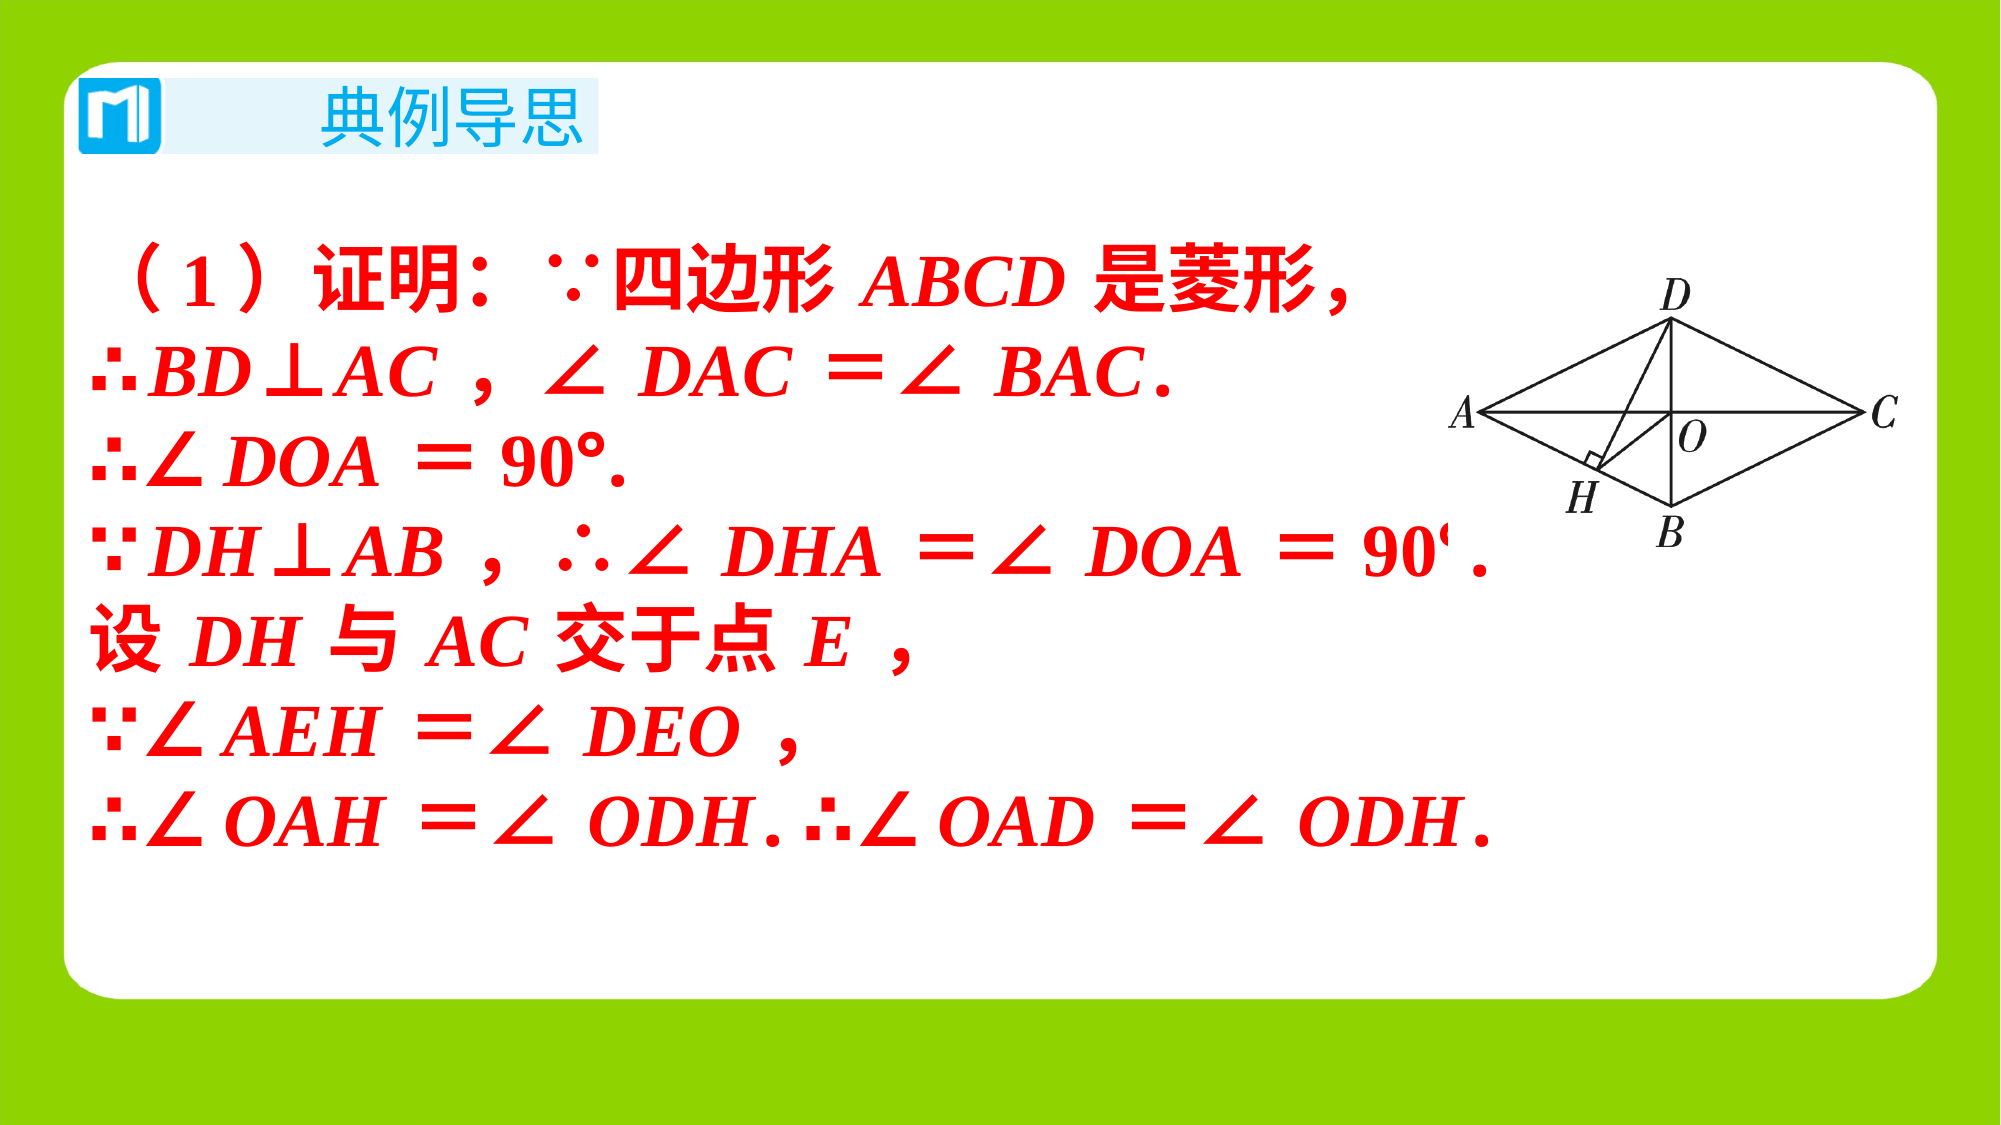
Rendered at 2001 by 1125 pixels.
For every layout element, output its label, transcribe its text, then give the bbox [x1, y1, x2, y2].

picture [0, 0, 2001, 1125]
text_box （1）证明：∵四边形ABCD是菱形， ∴BD⊥AC，∠DAC＝∠BAC. ∴∠DOA＝90°. ∵DH⊥AB，∴∠DHA＝∠DOA＝90°. 设DH与AC交于点E， ∵∠AEH＝∠DEO， ∴∠OAH＝∠ODH. ∴∠OAD＝∠ODH. [88, 231, 1626, 1050]
